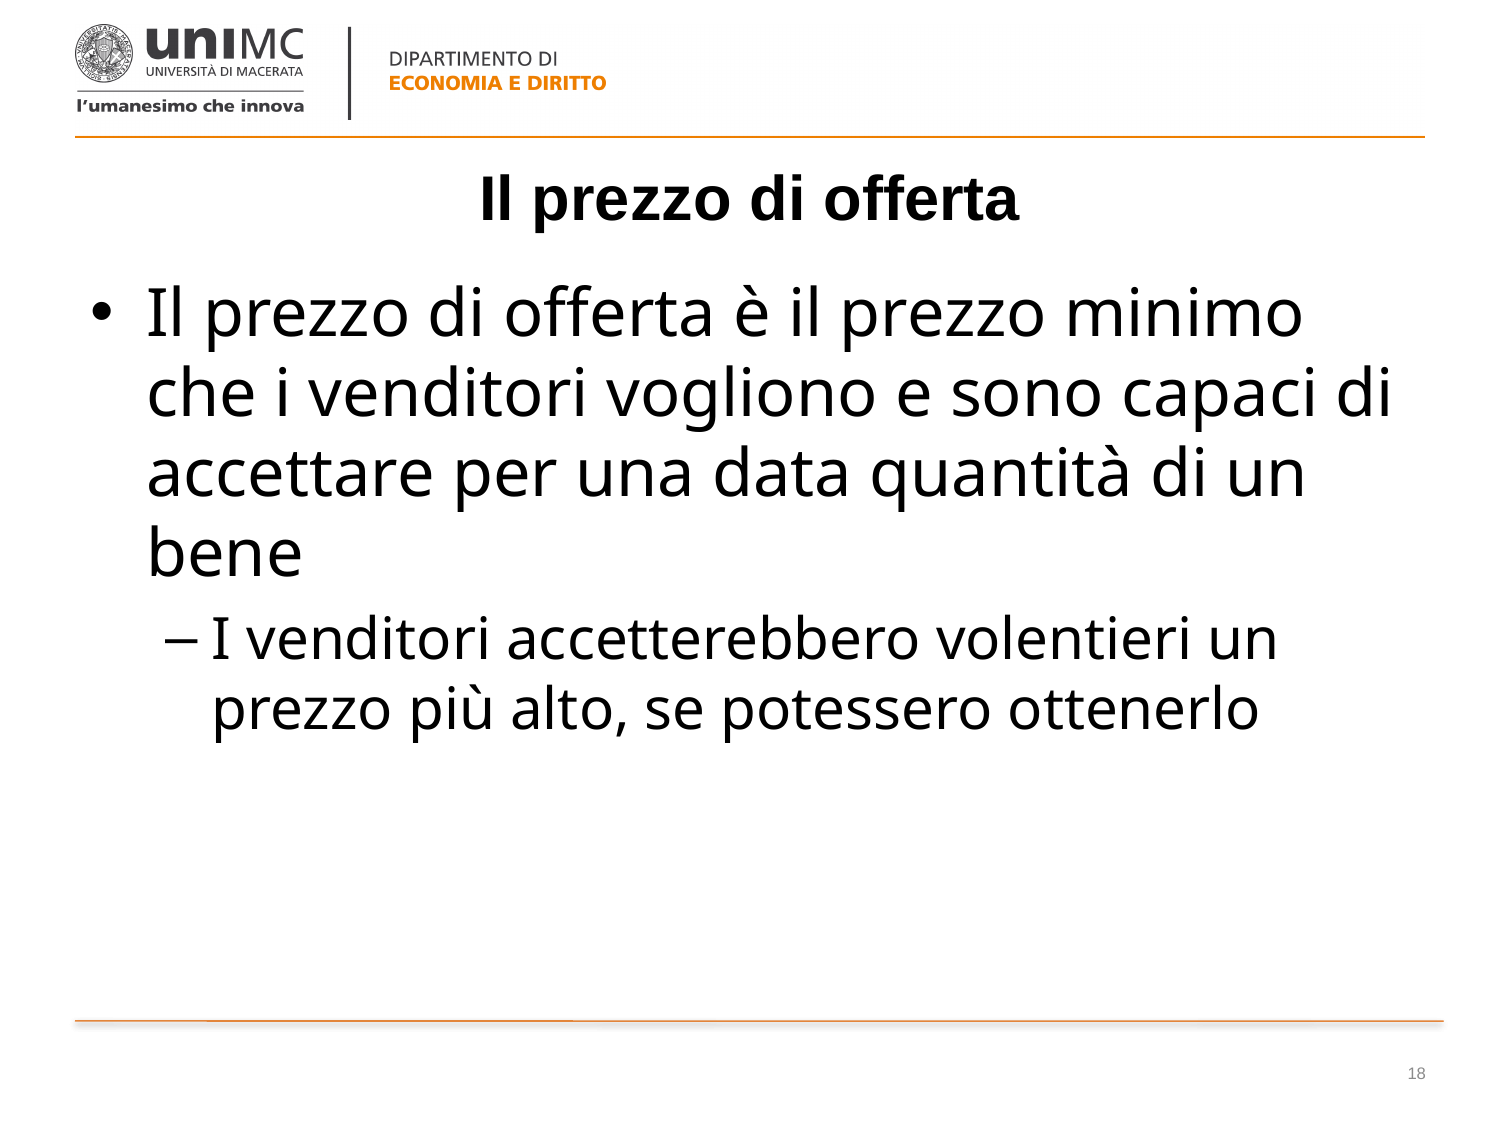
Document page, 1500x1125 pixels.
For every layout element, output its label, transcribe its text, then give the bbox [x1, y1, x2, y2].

title Il prezzo di offerta [75, 149, 1425, 241]
list Il prezzo di offerta è il prezzo minimo che i venditori vogliono e sono capaci di accettare per una data quantità di un bene I venditori accetterebbero volentieri un prezzo più alto, se potessero ottenerlo [75, 262, 1425, 1005]
picture [75, 24, 1425, 138]
slide_number 18 [1091, 1042, 1442, 1103]
